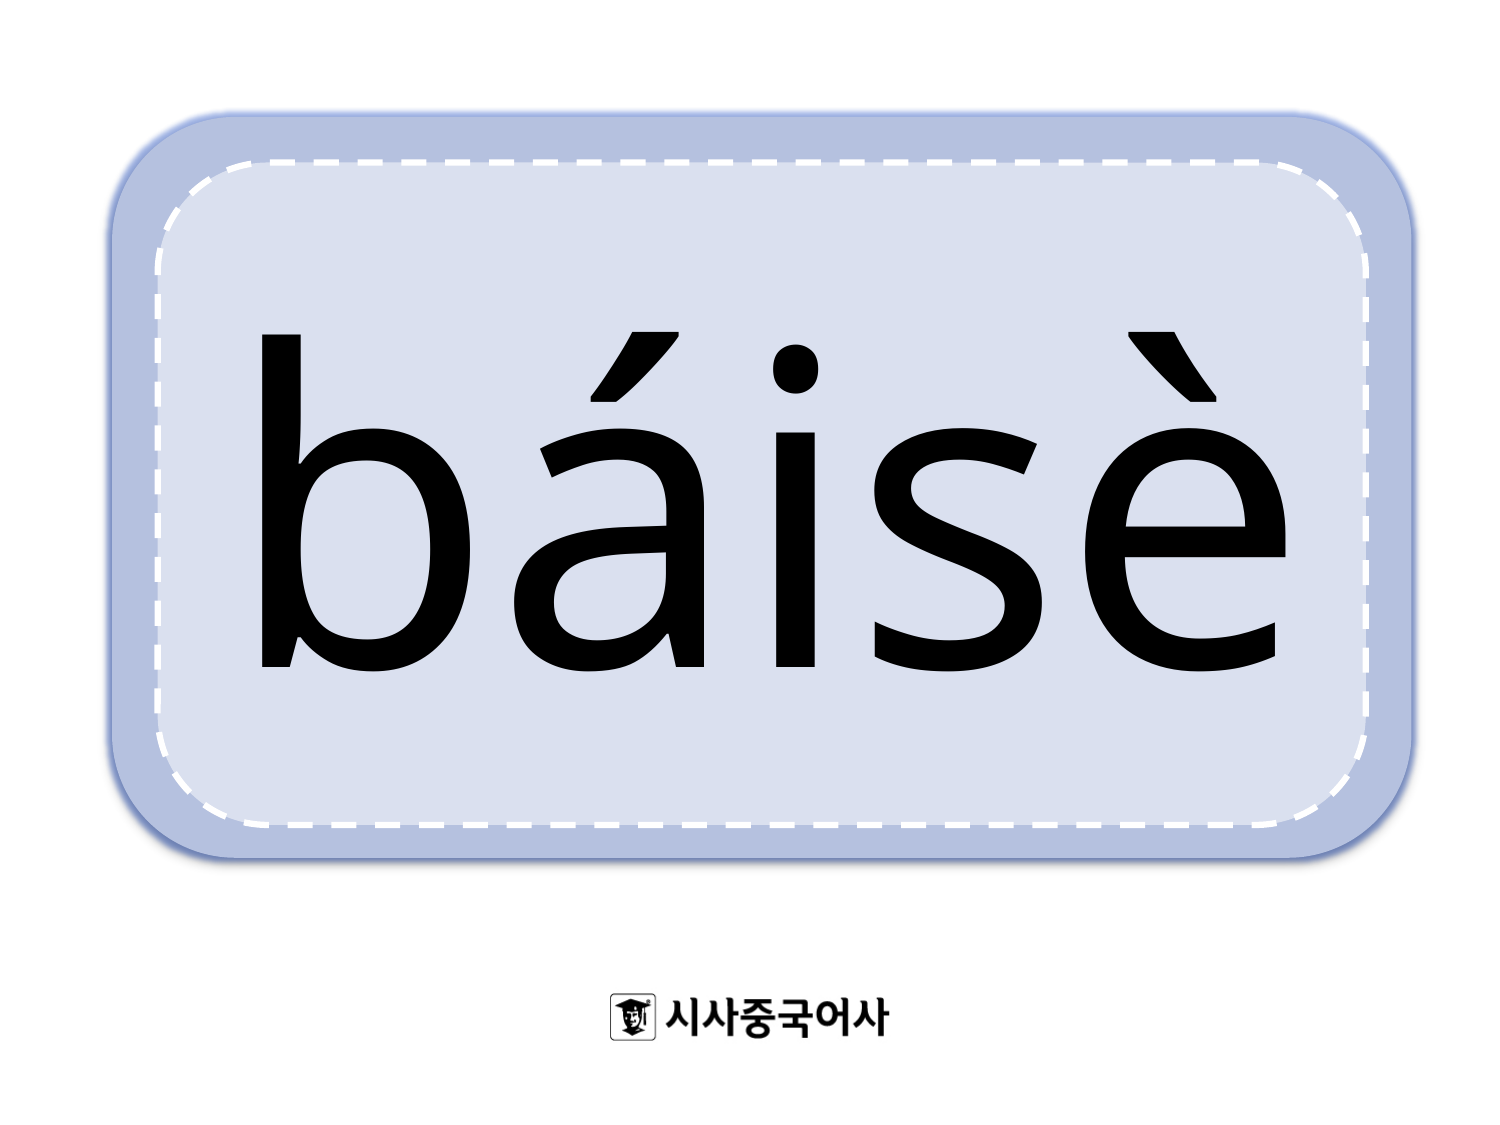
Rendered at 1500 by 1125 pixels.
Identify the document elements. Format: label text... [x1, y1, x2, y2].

picture [602, 987, 898, 1047]
text_box báisè [162, 160, 1371, 824]
